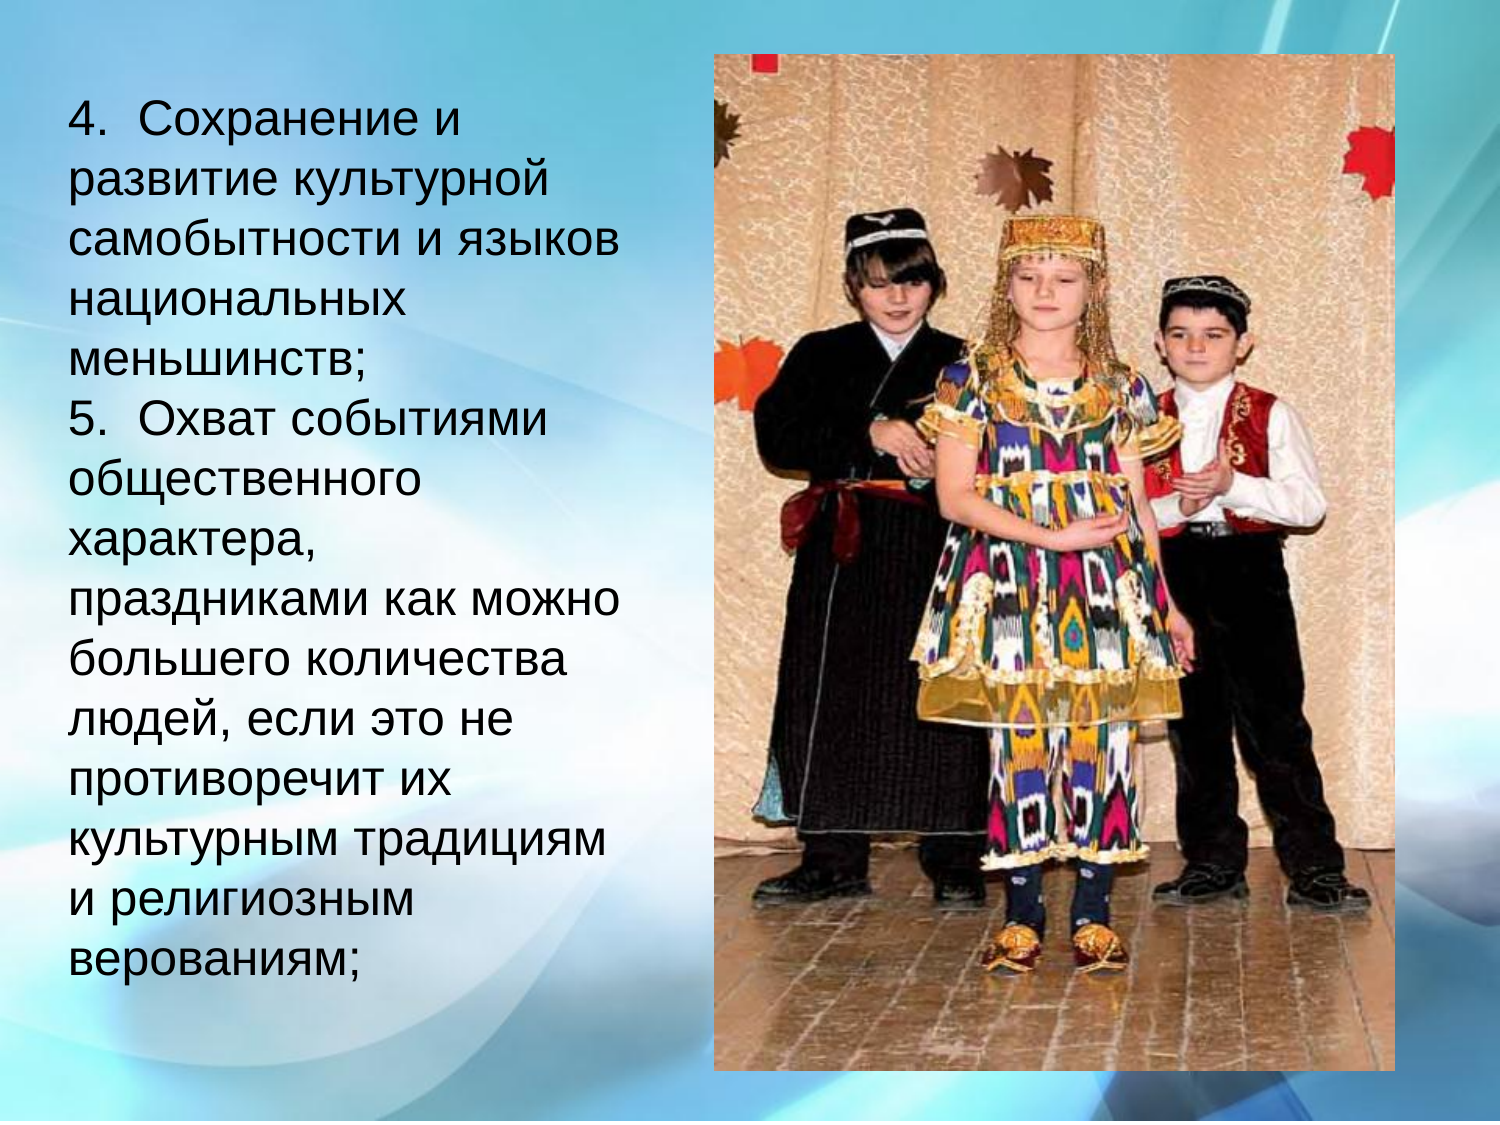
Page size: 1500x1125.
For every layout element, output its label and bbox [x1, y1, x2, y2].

list [0, 0, 1500, 1121]
picture [714, 54, 1395, 1071]
